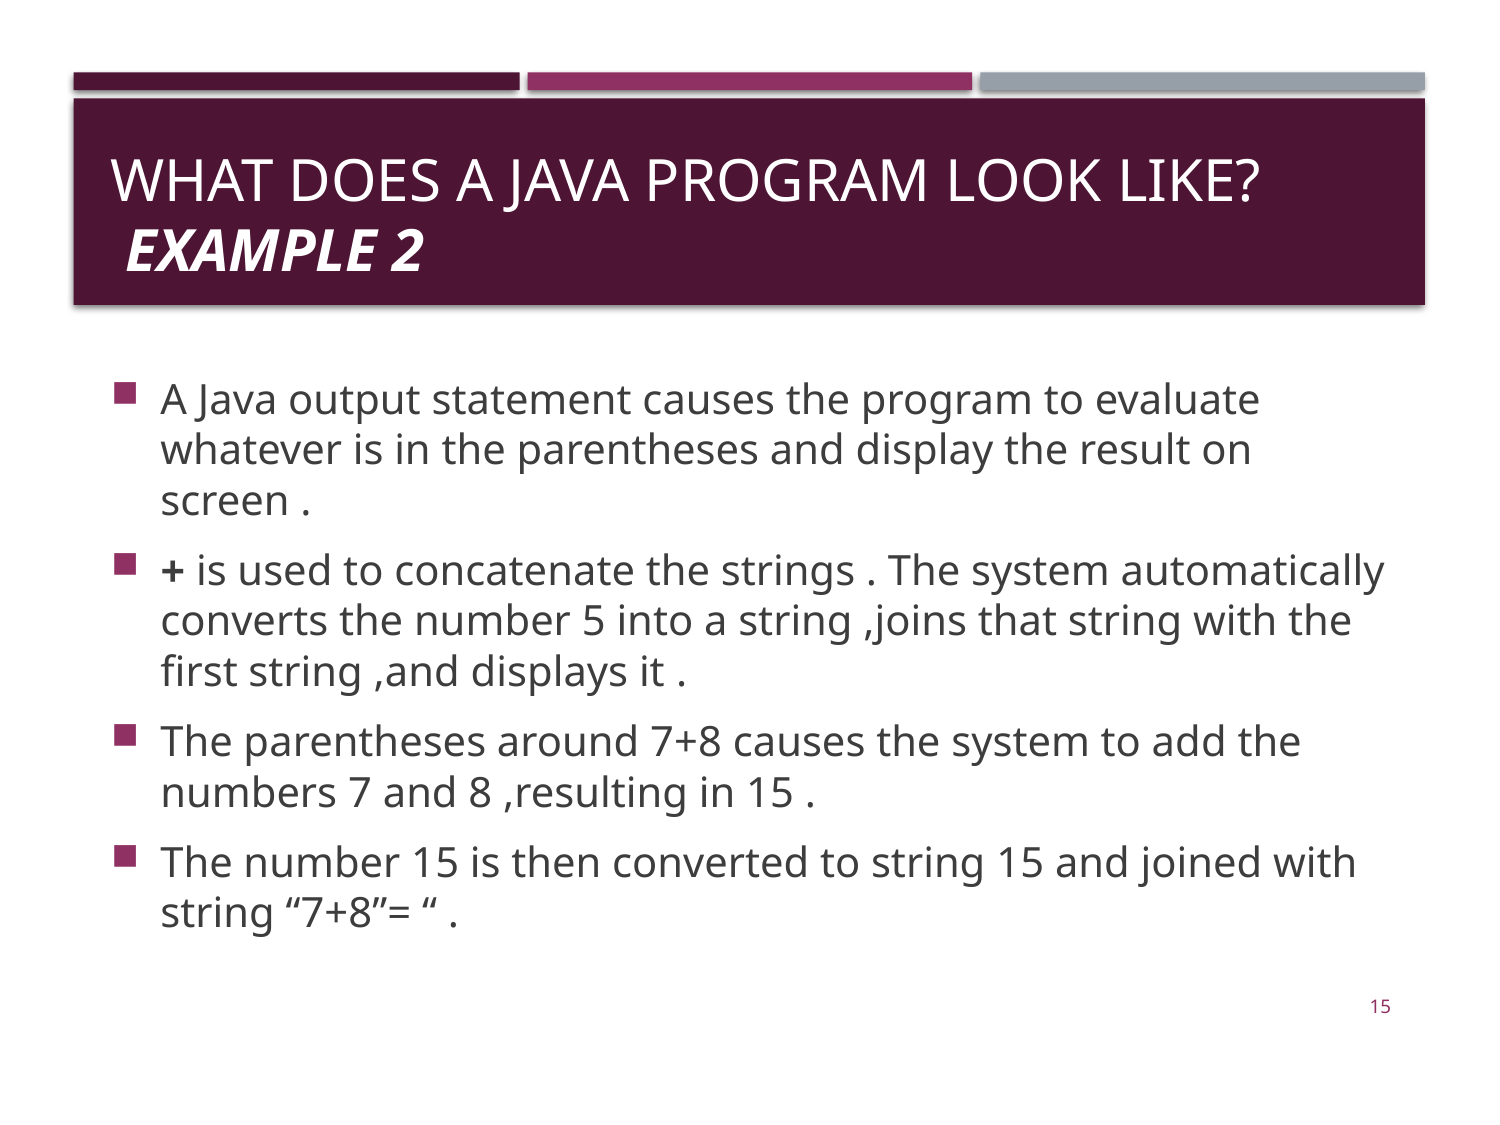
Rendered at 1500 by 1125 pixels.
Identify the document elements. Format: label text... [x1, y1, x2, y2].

title What does a Java program look like? Example 2 [95, 112, 1406, 291]
slide_number 15 [1279, 977, 1406, 1037]
list A Java output statement causes the program to evaluate whatever is in the parentheses and display the result on screen . + is used to concatenate the strings . The system automatically converts the number 5 into a string ,joins that string with the first string ,and displays it . The parentheses around 7+8 causes the system to add the numbers 7 and 8 ,resulting in 15 . The number 15 is then converted to string 15 and joined with string “7+8”= “ . [95, 365, 1406, 962]
